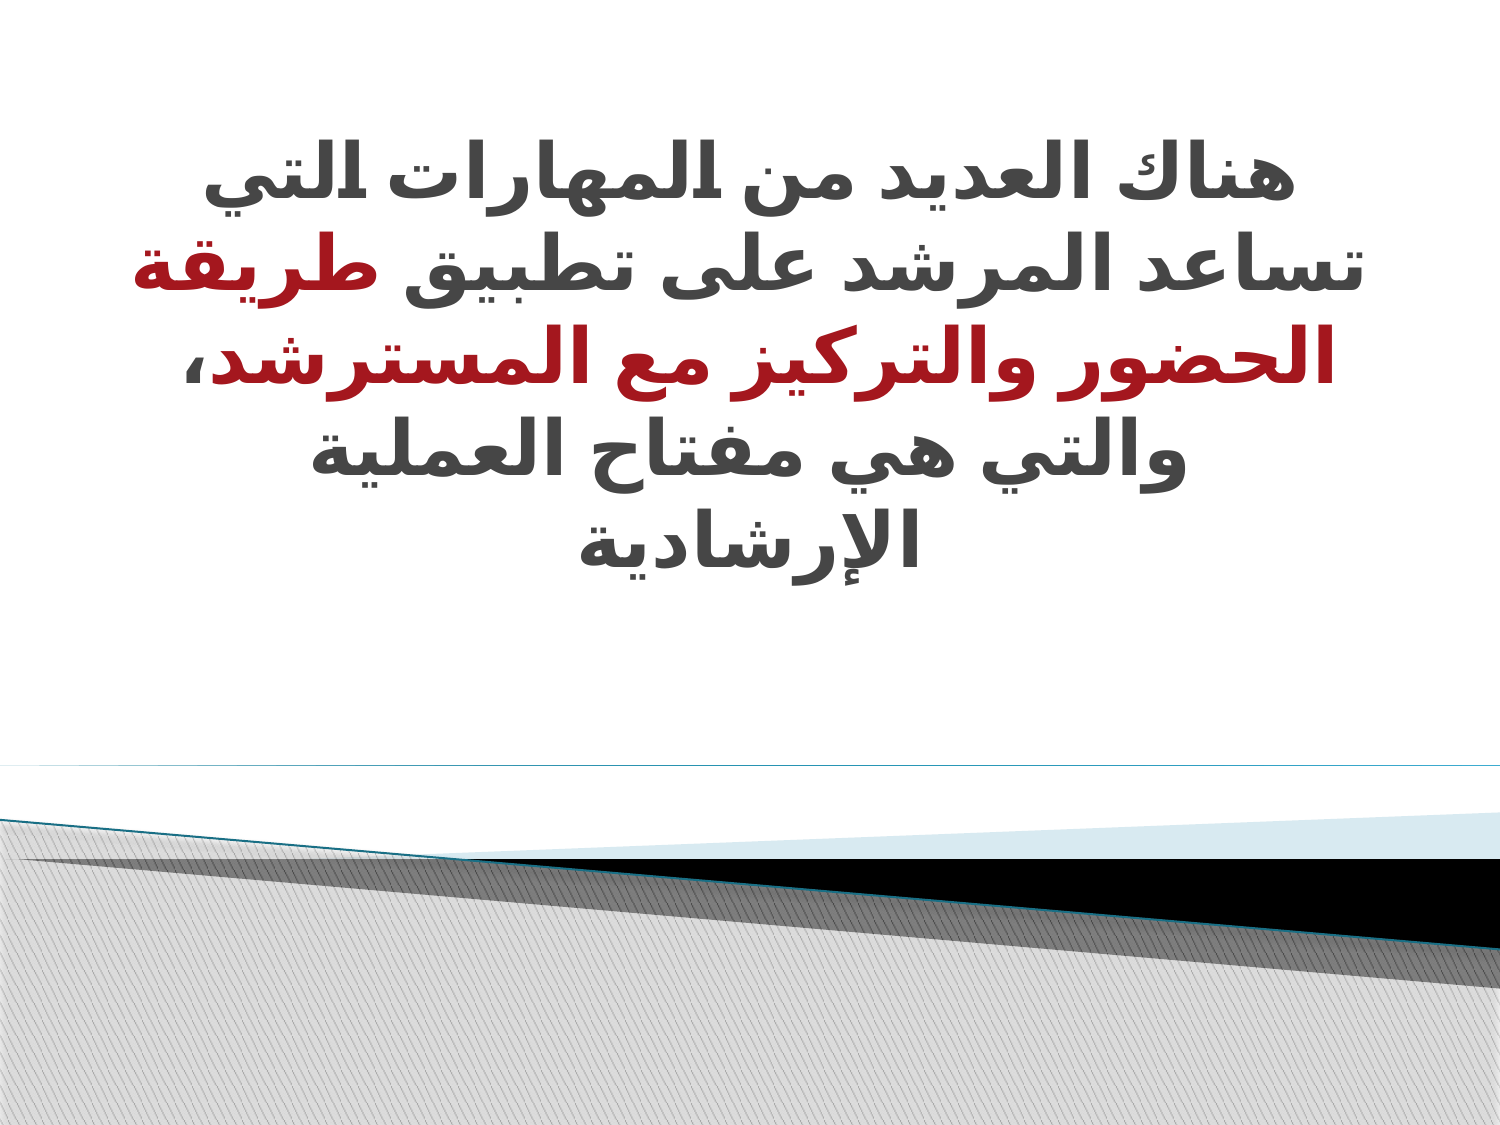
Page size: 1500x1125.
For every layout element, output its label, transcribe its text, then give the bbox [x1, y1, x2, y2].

title هناك العديد من المهارات التي تساعد المرشد على تطبيق طريقة الحضور والتركيز مع المسترشد، والتي هي مفتاح العملية الإرشادية [112, 82, 1388, 591]
picture [5, 859, 1500, 989]
